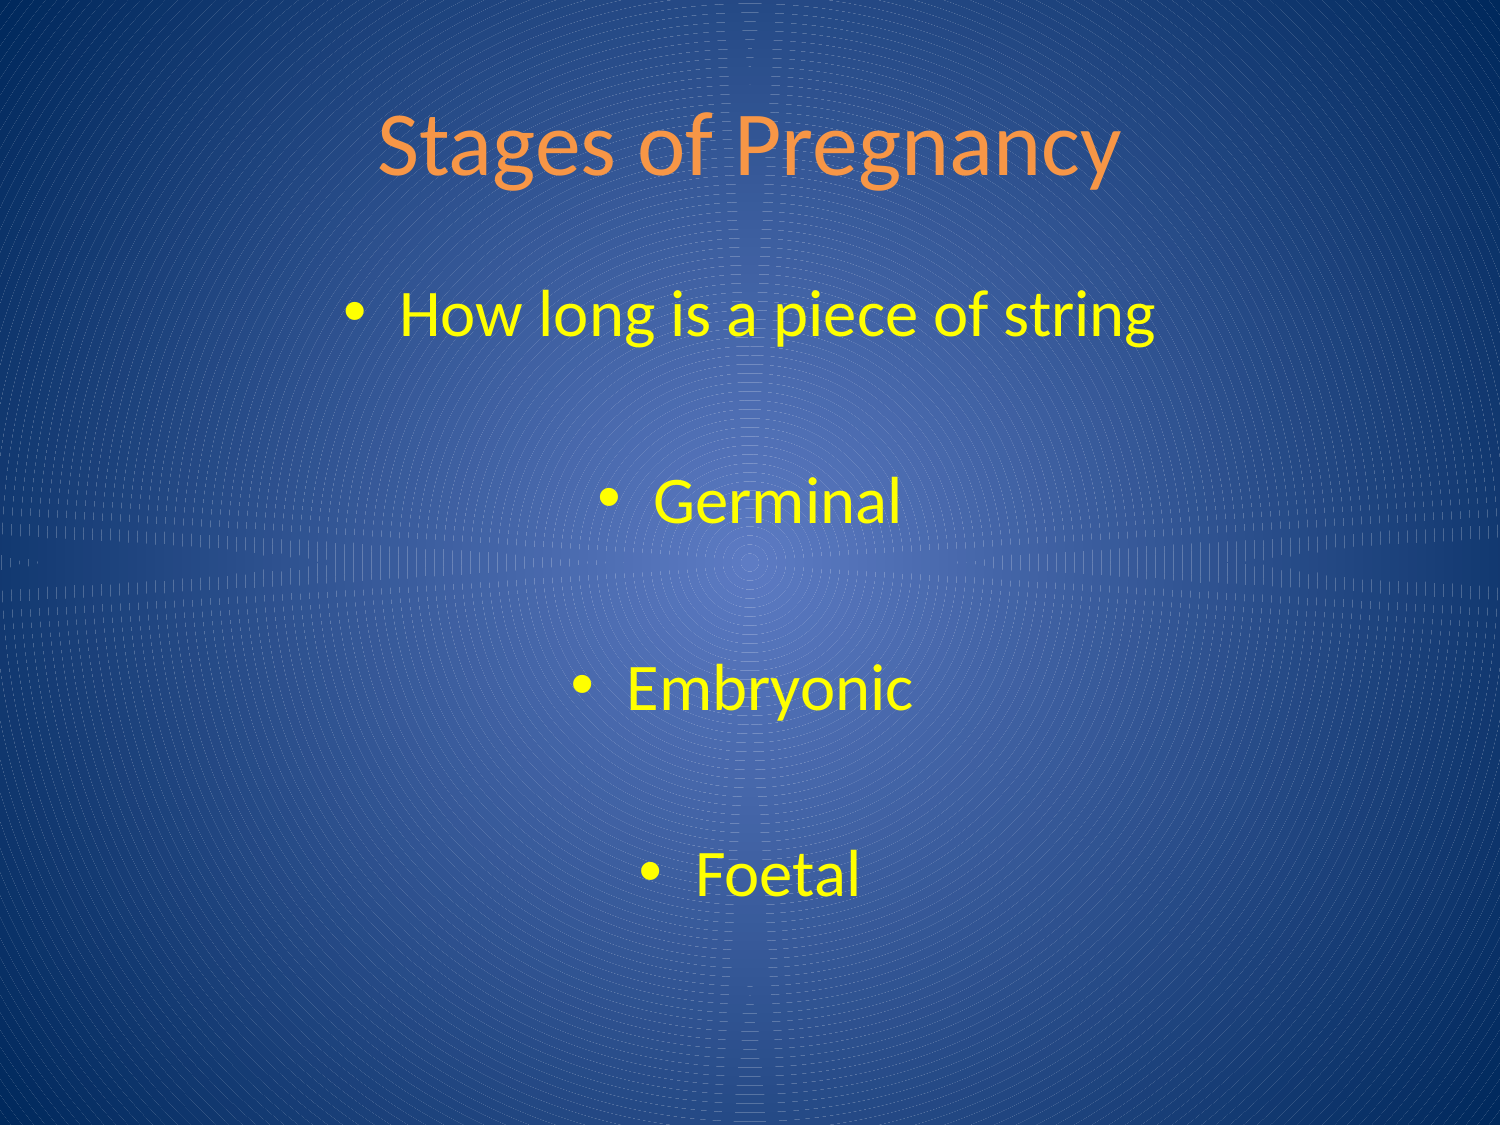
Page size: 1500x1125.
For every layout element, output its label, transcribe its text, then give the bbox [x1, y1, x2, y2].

list How long is a piece of string Germinal Embryonic Foetal [75, 262, 1425, 1005]
title Stages of Pregnancy [75, 45, 1425, 233]
